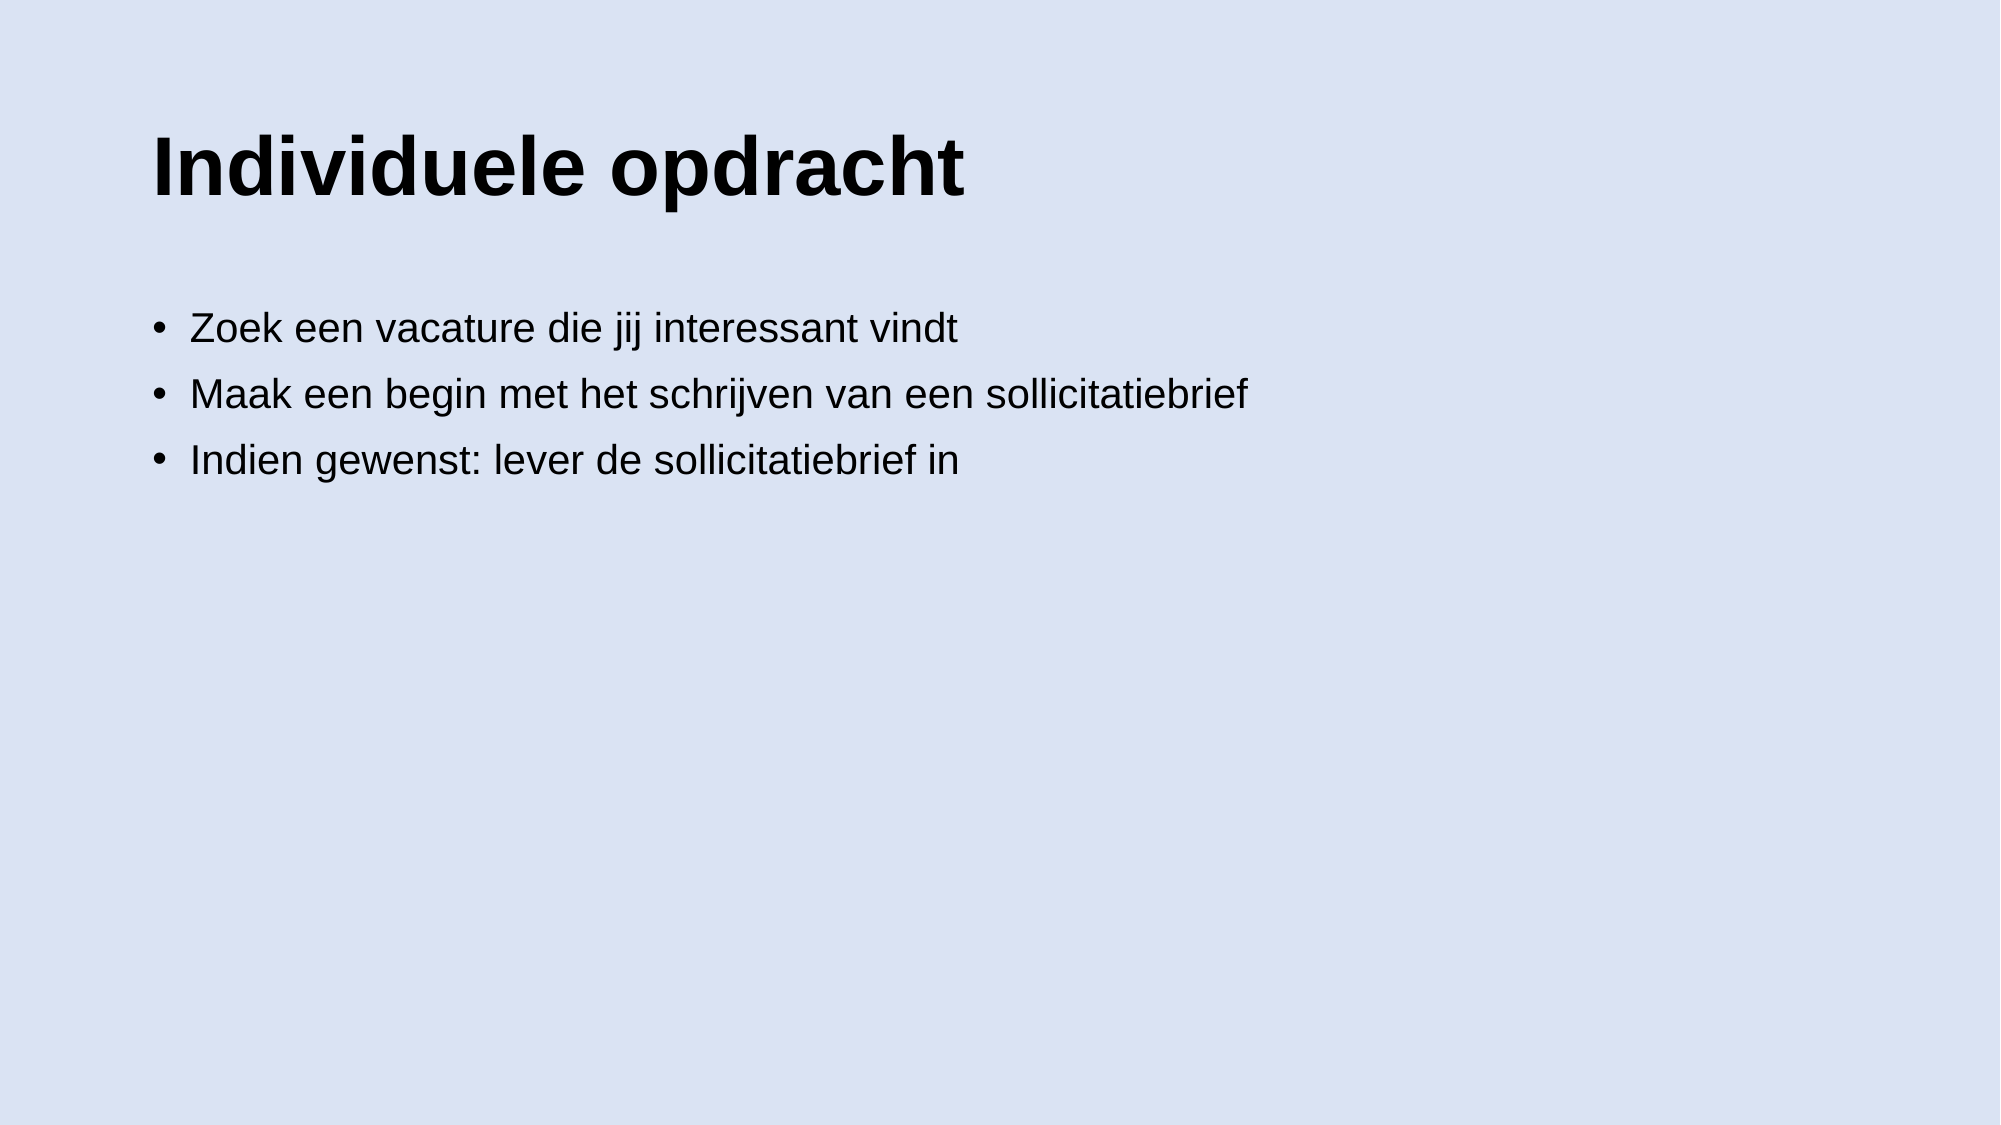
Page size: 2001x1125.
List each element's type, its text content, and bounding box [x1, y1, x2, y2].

list Zoek een vacature die jij interessant vindt Maak een begin met het schrijven van een sollicitatiebrief Indien gewenst: lever de sollicitatiebrief in [137, 299, 1863, 1014]
title Individuele opdracht [137, 59, 1863, 278]
